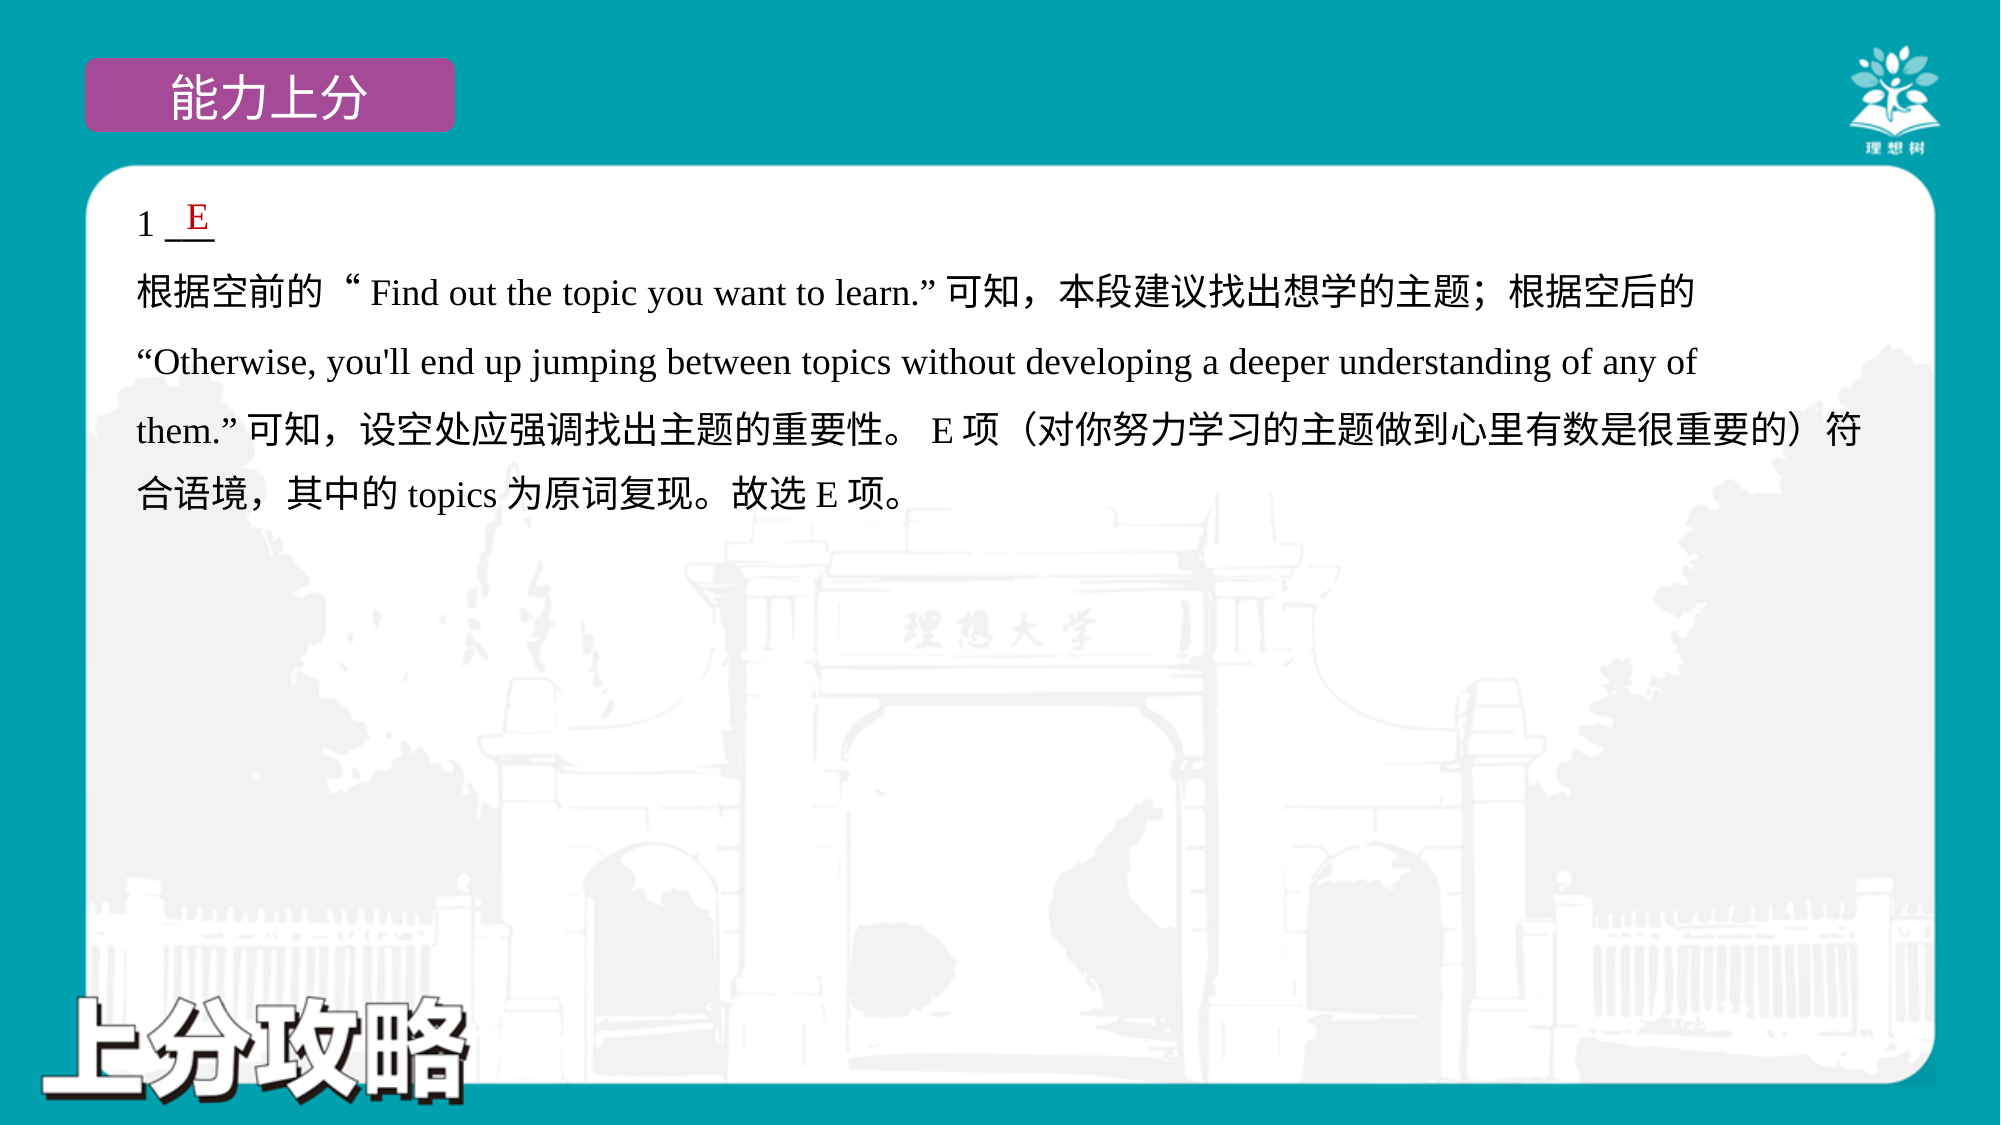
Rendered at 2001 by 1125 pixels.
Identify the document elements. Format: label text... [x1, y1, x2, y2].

text_box E [172, 170, 224, 230]
picture [0, 0, 2000, 1125]
text_box 根据空前的“Find out the topic you want to learn.”可知，本段建议找出想学的主题；根据空后的 “Otherwise, you'll end up jumping between topics without developing a deeper understanding of any of them.”可知，设空处应强调找出主题的重要性。E项（对你努力学习的主题做到心里有数是很重要的）符 合语境，其中的topics为原词复现。故选E项。 [136, 244, 1865, 509]
text_box 1 ___ [136, 176, 1865, 237]
